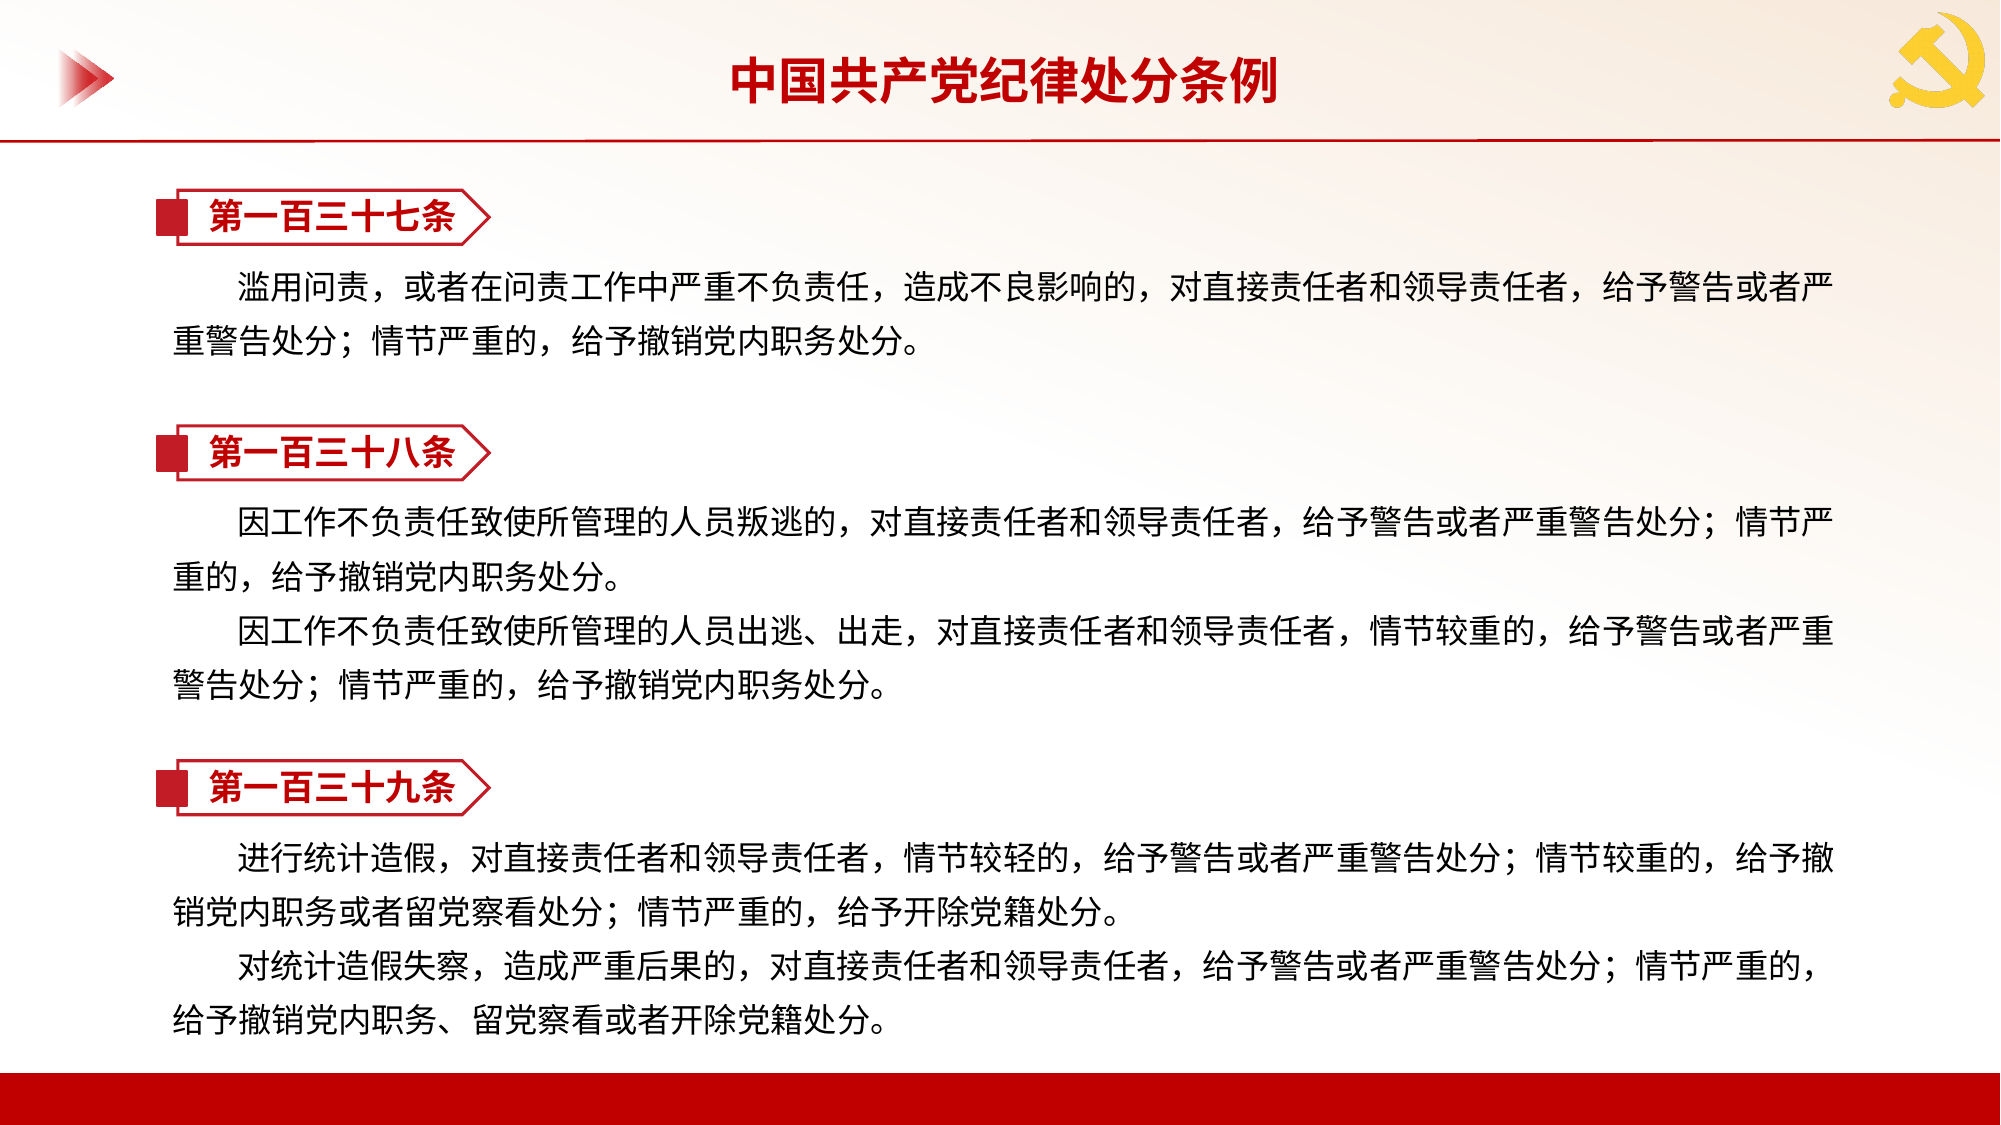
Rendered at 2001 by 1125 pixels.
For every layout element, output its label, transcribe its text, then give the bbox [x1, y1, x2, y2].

text_box 因工作不负责任致使所管理的人员叛逃的，对直接责任者和领导责任者，给予警告或者严重警告处分；情节严重的，给予撤销党内职务处分。 因工作不负责任致使所管理的人员出逃、出走，对直接责任者和领导责任者，情节较重的，给予警告或者严重警告处分；情节严重的，给予撤销党内职务处分。 [157, 480, 1850, 562]
text_box 进行统计造假，对直接责任者和领导责任者，情节较轻的，给予警告或者严重警告处分；情节较重的，给予撤销党内职务或者留党察看处分；情节严重的，给予开除党籍处分。 对统计造假失察，造成严重后果的，对直接责任者和领导责任者，给予警告或者严重警告处分；情节严重的，给予撤销党内职务、留党察看或者开除党籍处分。 [157, 815, 1850, 897]
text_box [156, 187, 490, 245]
text_box 滥用问责，或者在问责工作中严重不负责任，造成不良影响的，对直接责任者和领导责任者，给予警告或者严重警告处分；情节严重的，给予撤销党内职务处分。 [157, 244, 1850, 326]
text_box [156, 757, 490, 816]
text_box [0, 1072, 2000, 1125]
text_box 中国共产党纪律处分条例 [303, 29, 1705, 117]
picture [1889, 12, 1985, 108]
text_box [156, 422, 490, 481]
